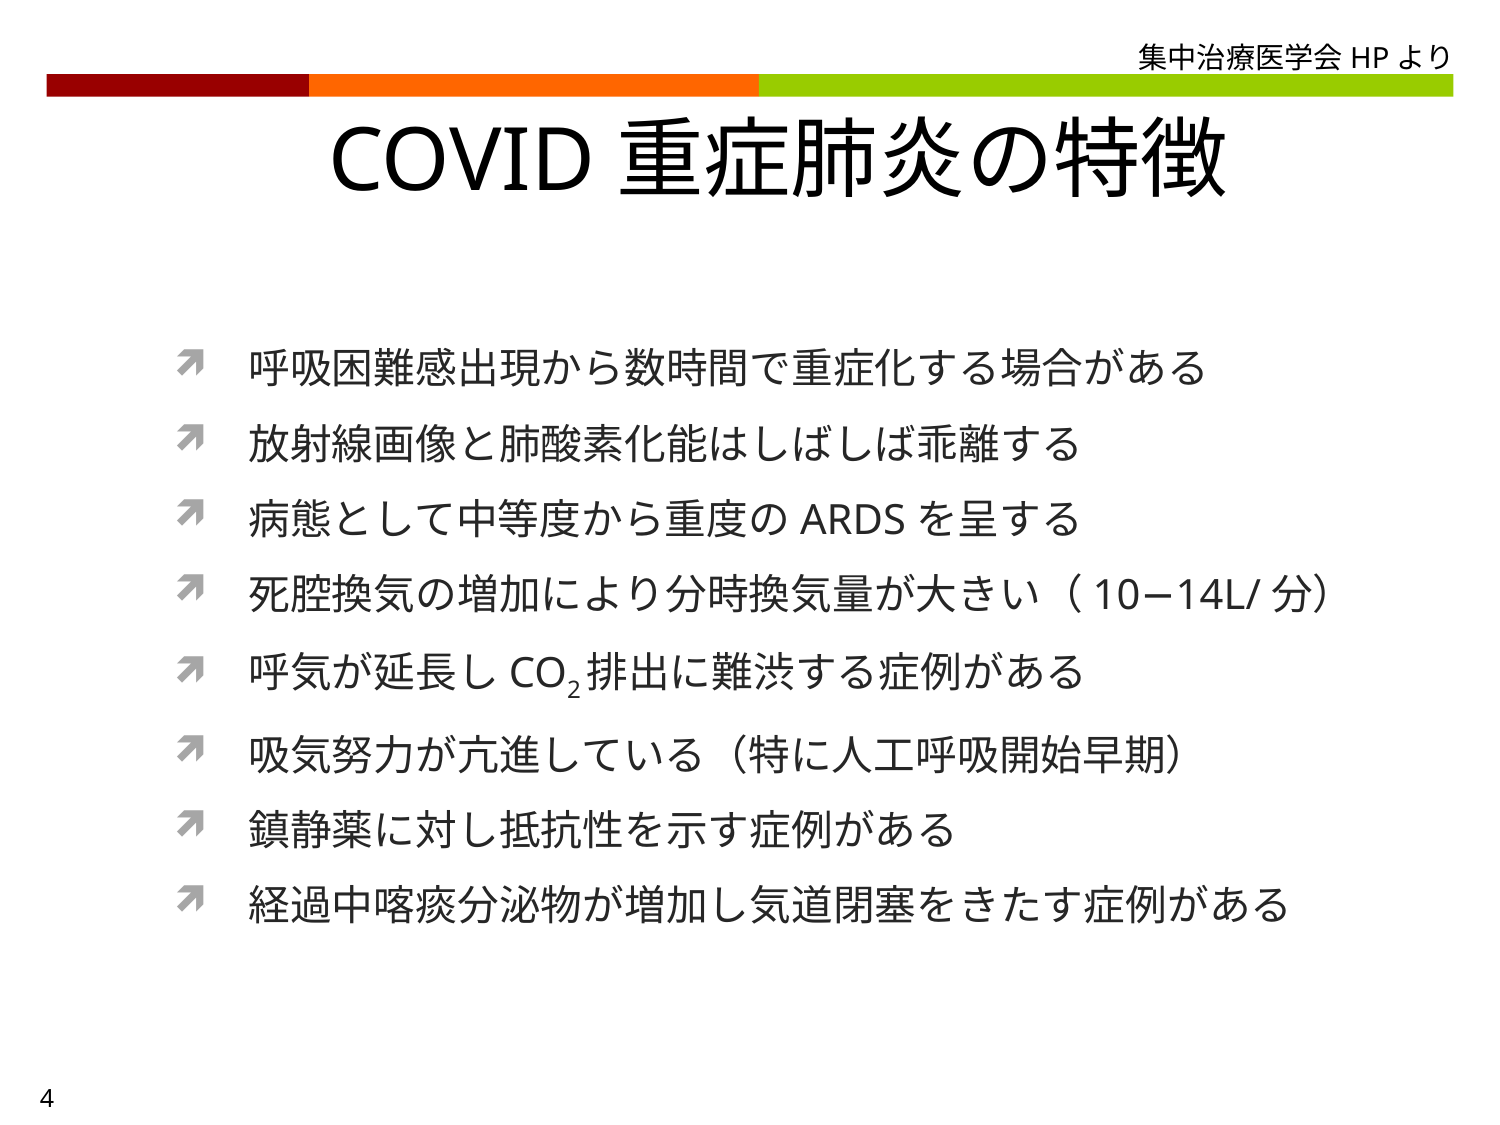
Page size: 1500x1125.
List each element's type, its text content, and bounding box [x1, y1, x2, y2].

text_box 4 [0, 1074, 94, 1125]
list 呼吸困難感出現から数時間で重症化する場合がある 放射線画像と肺酸素化能はしばしば乖離する 病態として中等度から重度のARDSを呈する 死腔換気の増加により分時換気量が大きい（10−14L/分） 呼気が延長しCO2排出に難渋する症例がある 吸気努力が亢進している（特に人工呼吸開始早期） 鎮静薬に対し抵抗性を示す症例がある 経過中喀痰分泌物が増加し気道閉塞をきたす症例がある [159, 309, 1398, 958]
title COVID重症肺炎の特徴 [75, 56, 1482, 216]
text_box 集中治療医学会HPより [1123, 31, 1470, 82]
